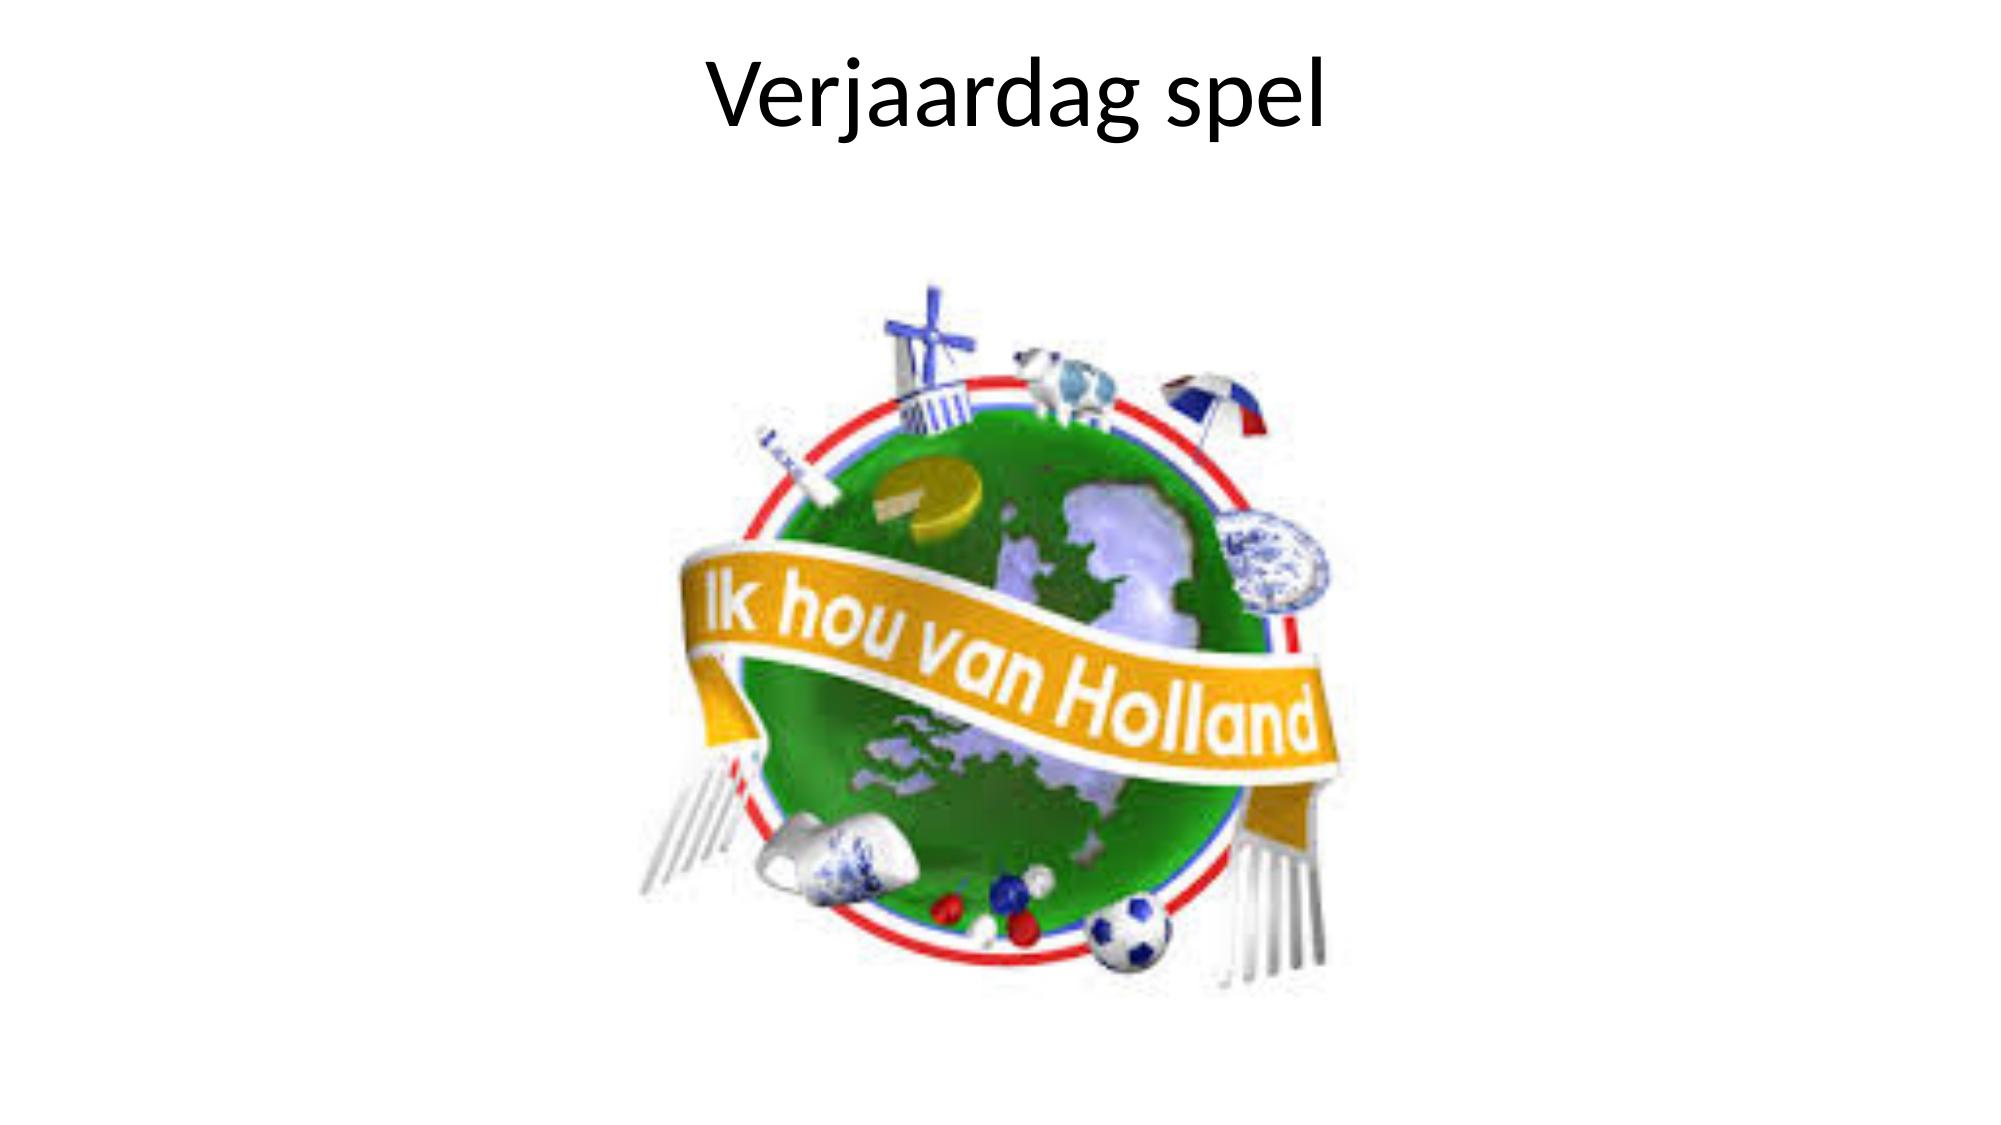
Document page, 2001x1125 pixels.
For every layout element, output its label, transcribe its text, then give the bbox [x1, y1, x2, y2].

picture [484, 248, 1498, 1006]
text_box Verjaardag spel [690, 18, 1434, 154]
